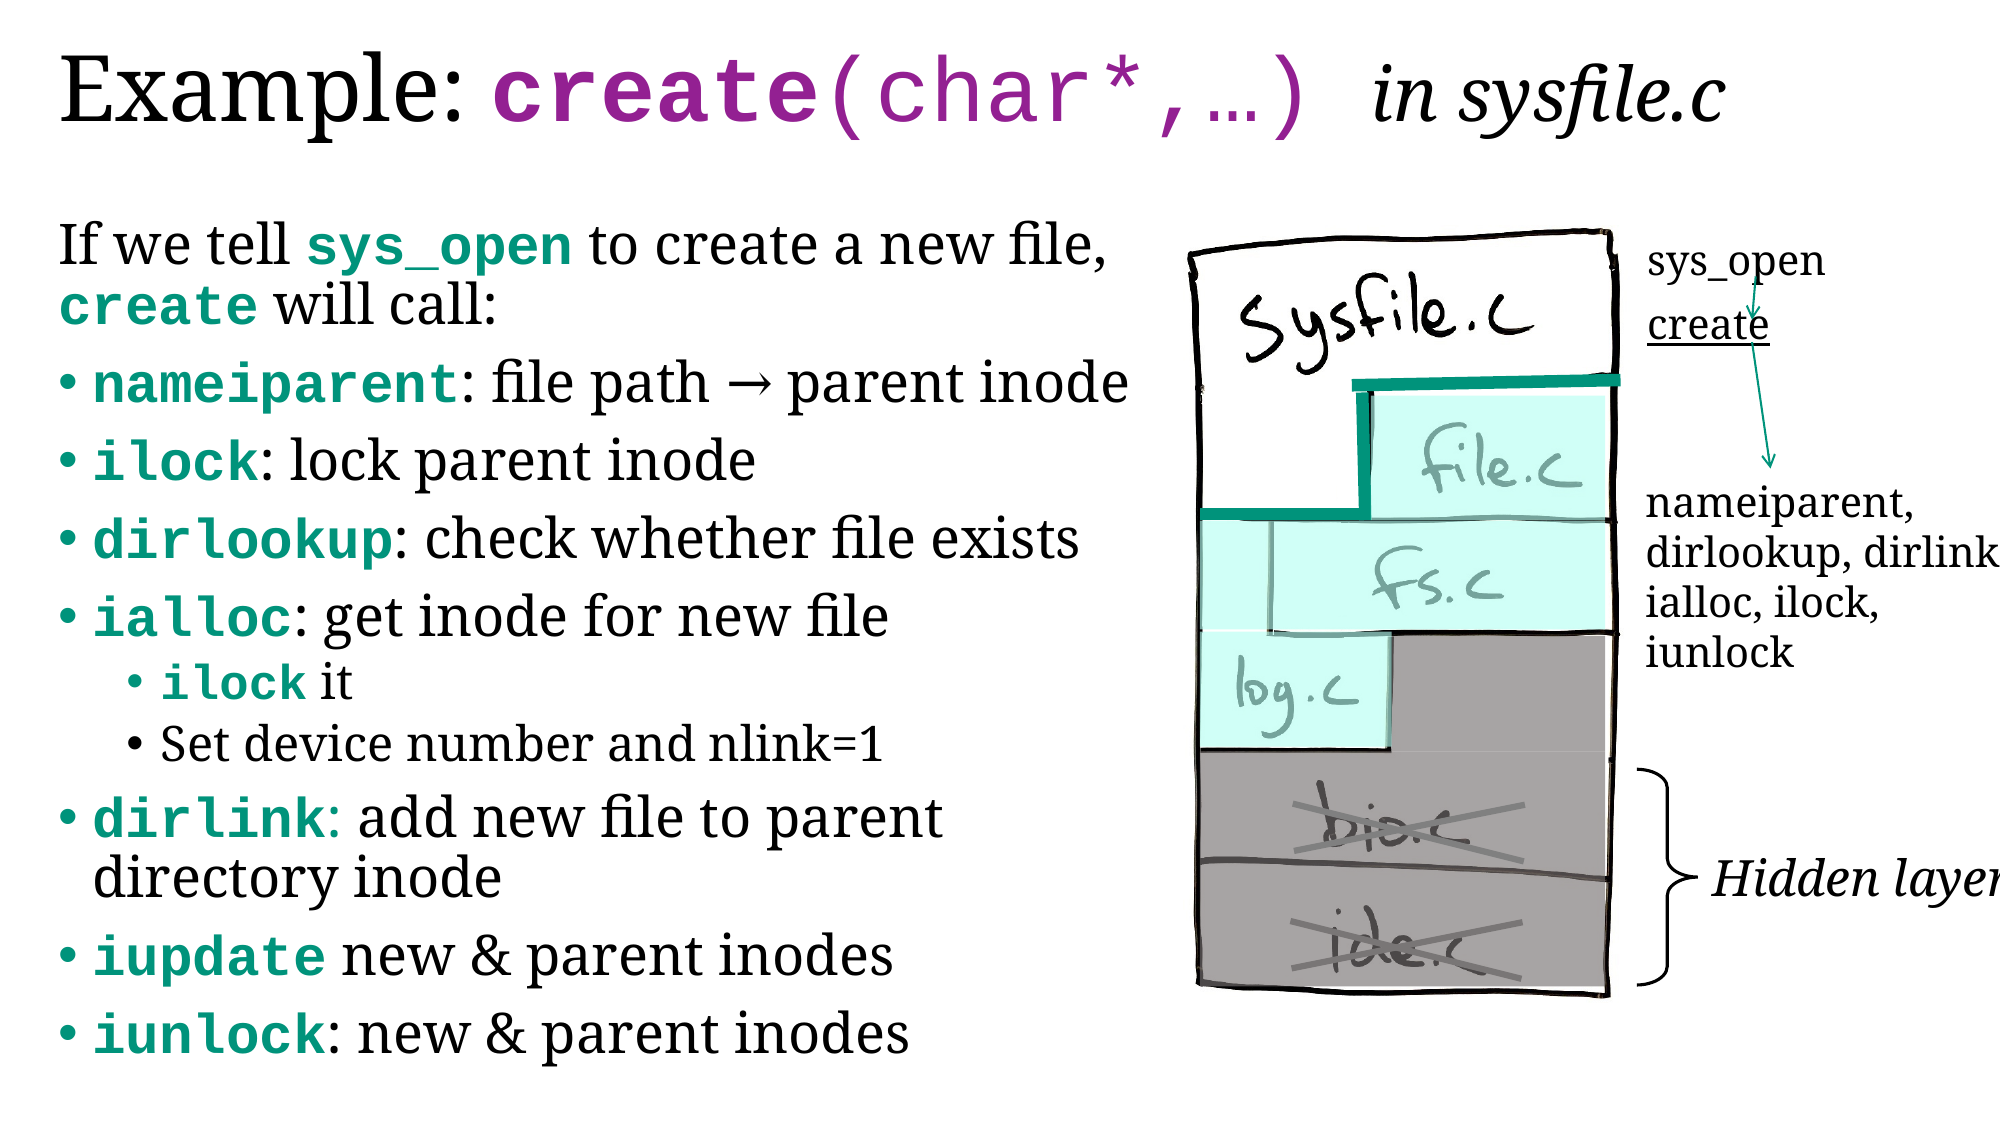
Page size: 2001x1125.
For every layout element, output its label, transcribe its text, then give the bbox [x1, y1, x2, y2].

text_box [1292, 803, 1525, 862]
picture [1183, 225, 1630, 1003]
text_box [1751, 342, 1771, 469]
text_box [1636, 768, 1698, 986]
text_box nameiparent, dirlookup, dirlink ialloc, ilock, iunlock [1630, 468, 2000, 684]
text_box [1751, 276, 1756, 320]
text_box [1199, 379, 1621, 521]
list If we tell sys_open to create a new file, create will call: nameiparent: file path → parent inode ilock: lock parent inode dirlookup: check whether file exists ialloc: get inode for new file ilock it Set device number and nlink=1 dirlink: add new file to parent directory inode iupdate new & parent inodes iunlock: new & parent inodes [43, 208, 1155, 1101]
text_box Hidden layers [1697, 839, 2000, 914]
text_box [1290, 920, 1523, 979]
title Example: create(char*,…) in sysfile.c [43, 25, 1953, 158]
text_box sys_open create [1632, 225, 2000, 356]
